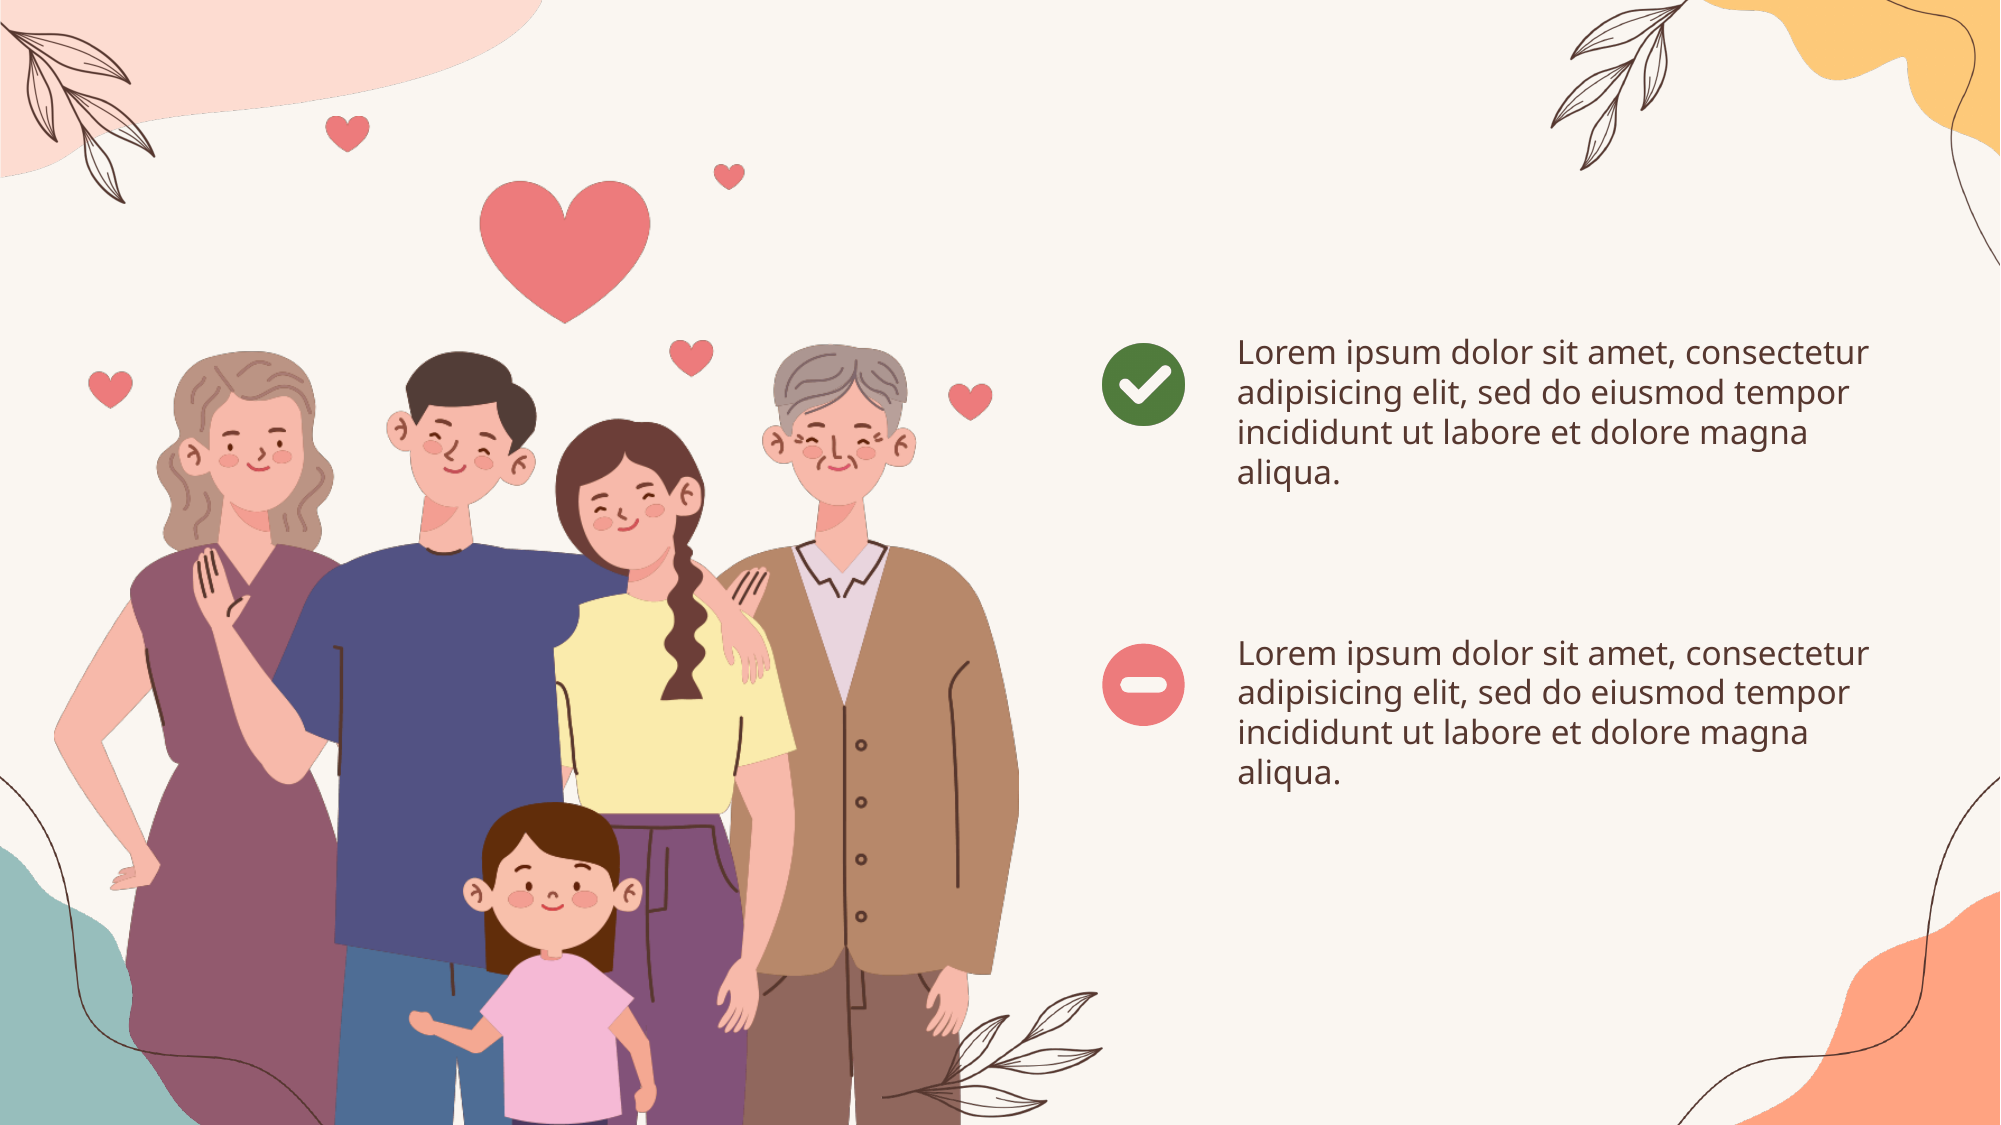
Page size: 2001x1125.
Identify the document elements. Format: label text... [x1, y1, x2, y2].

text_box [1102, 643, 1185, 726]
picture [1102, 343, 1185, 426]
picture [1677, 776, 2000, 1125]
text_box Lorem ipsum dolor sit amet, consectetur adipisicing elit, sed do eiusmod tempor incididunt ut labore et dolore magna aliqua. [1222, 624, 1902, 799]
picture [1551, 0, 1999, 266]
text_box Lorem ipsum dolor sit amet, consectetur adipisicing elit, sed do eiusmod tempor incididunt ut labore et dolore magna aliqua. [1222, 323, 1901, 499]
picture [0, 0, 1119, 1125]
